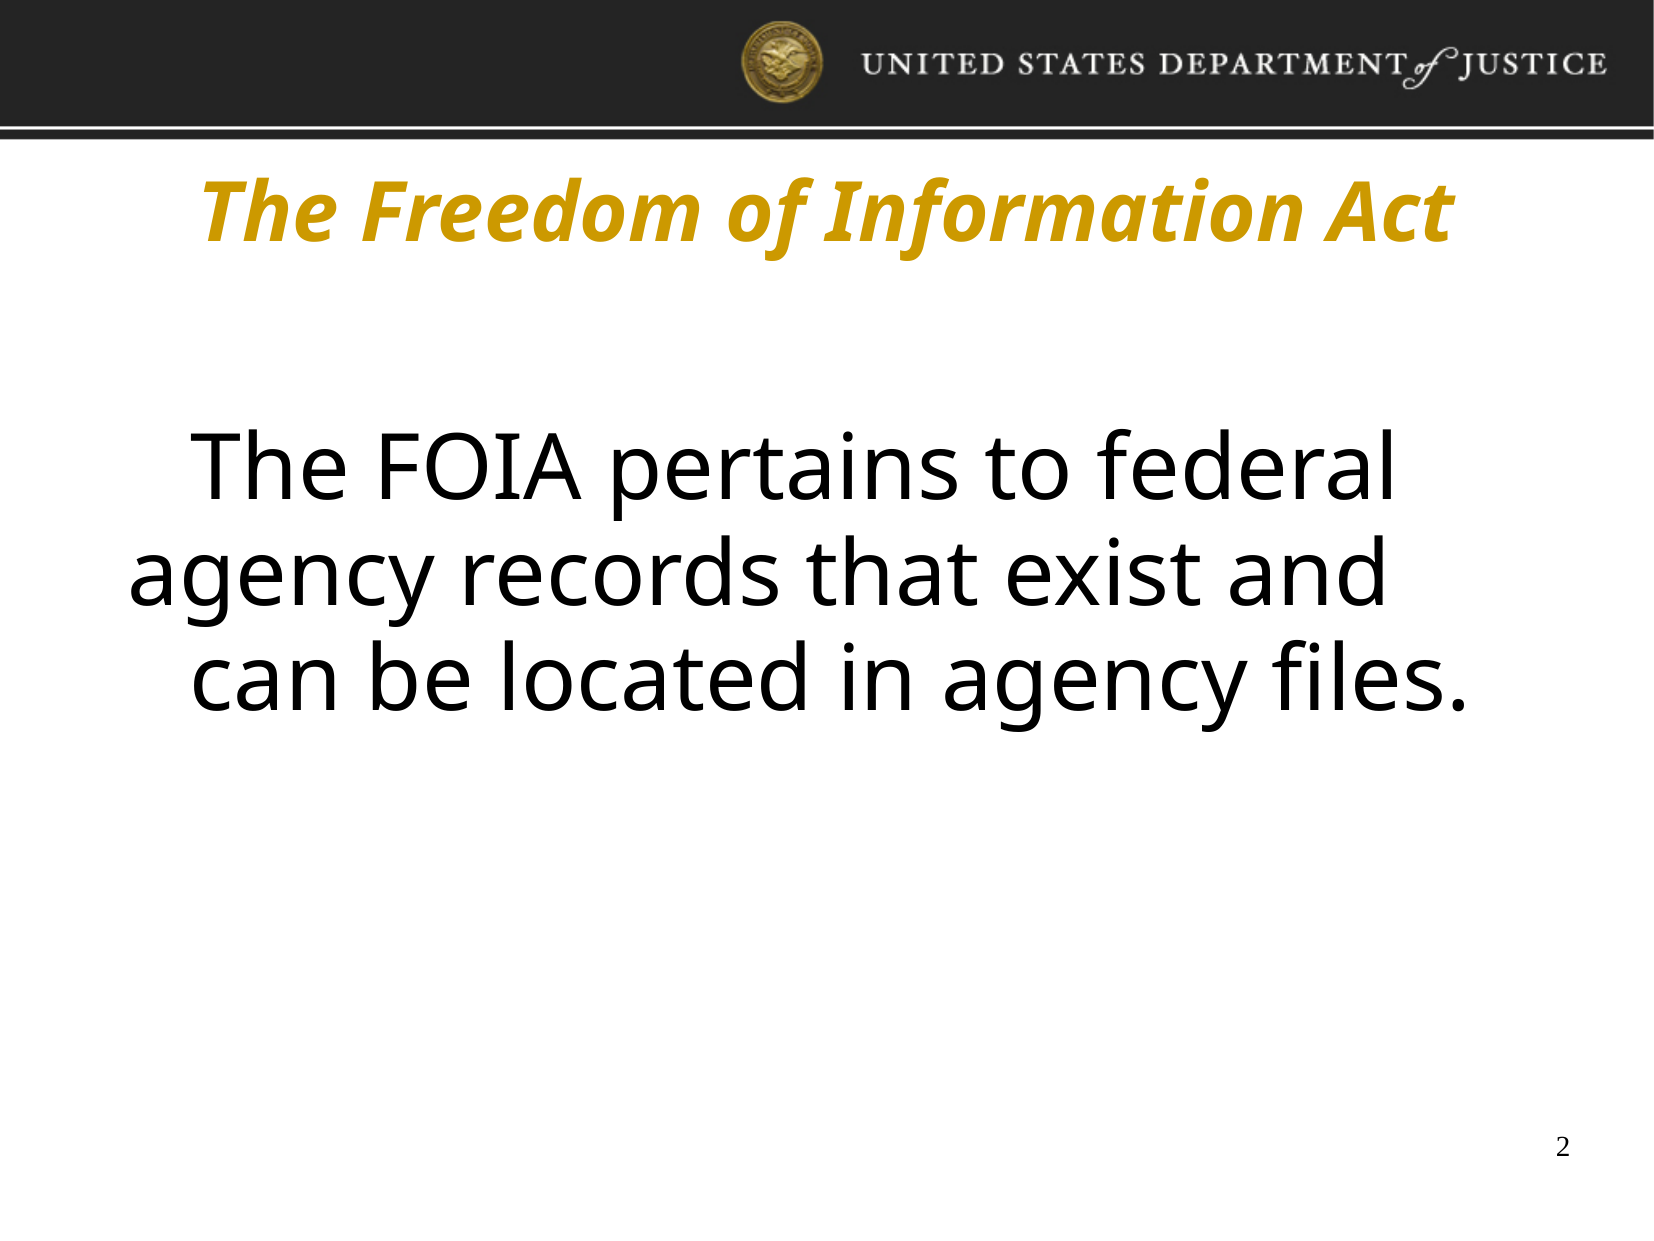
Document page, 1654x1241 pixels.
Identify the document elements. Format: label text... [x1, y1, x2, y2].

picture [0, 0, 1654, 1236]
text_box The FOIA pertains to federal agency records that exist and can be located in agency files. [100, 405, 1491, 741]
slide_number 2 [1185, 1129, 1571, 1216]
text_box The Freedom of Information Act [33, 157, 1621, 269]
